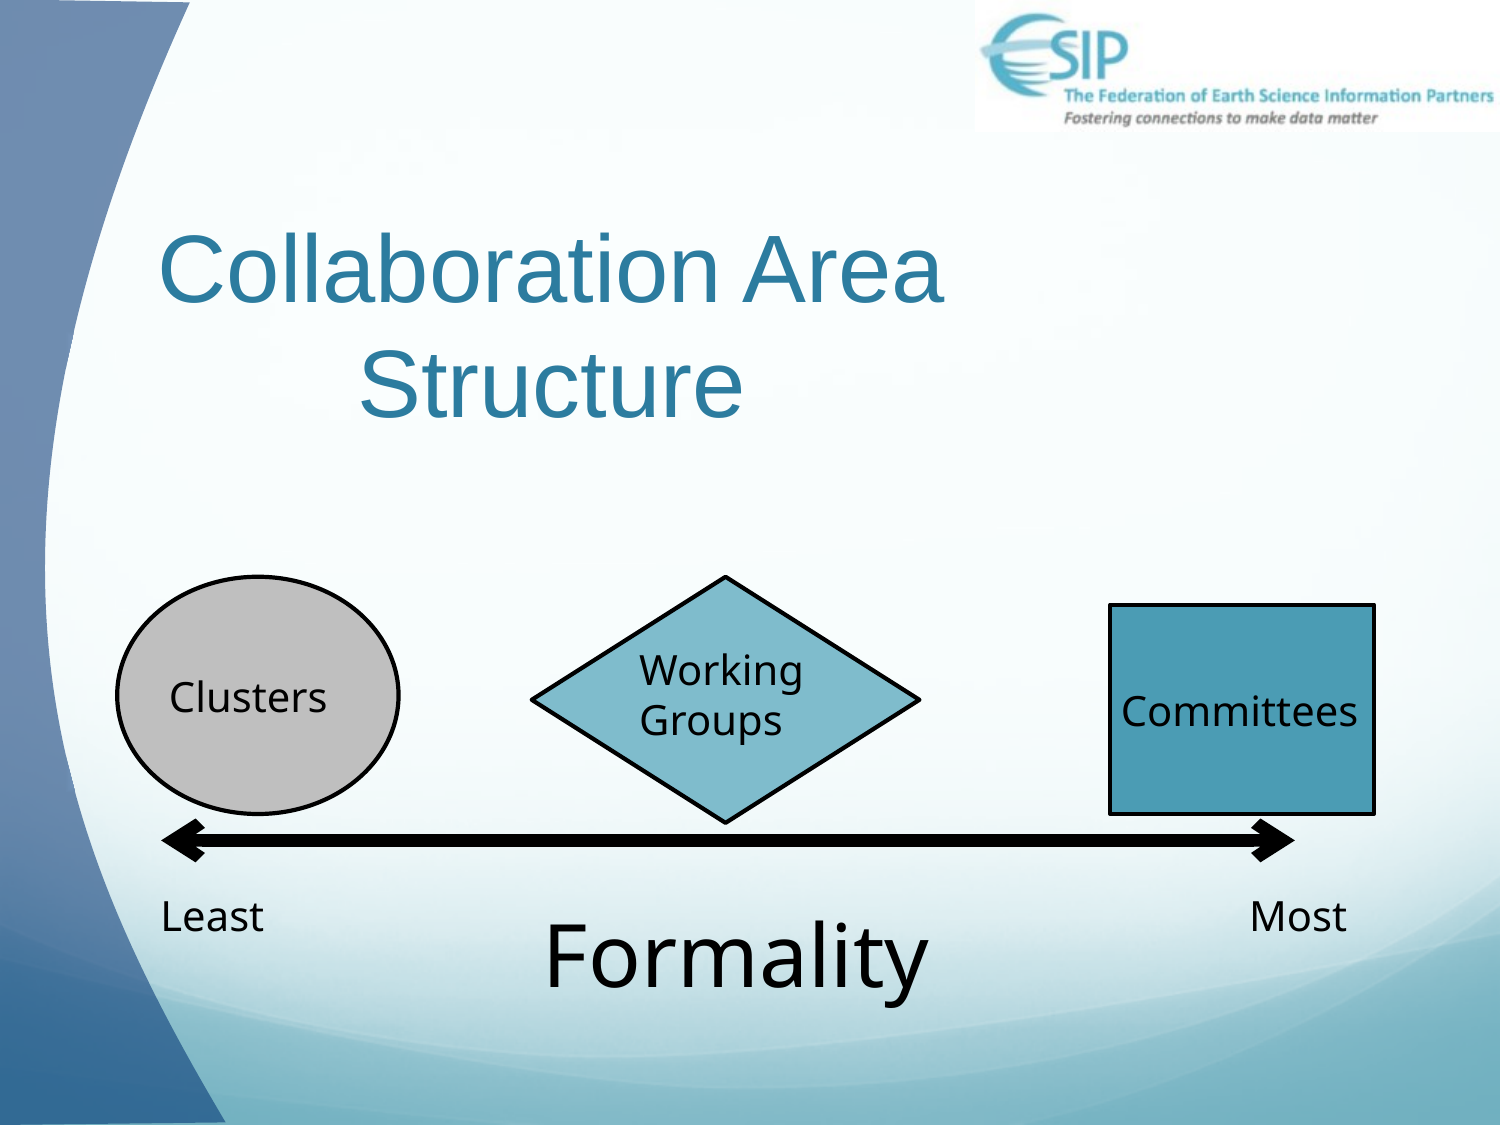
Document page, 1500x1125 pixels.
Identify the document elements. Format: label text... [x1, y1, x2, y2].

text_box Committees [1110, 604, 1374, 814]
text_box [0, 0, 226, 1125]
text_box Least [149, 884, 276, 945]
text_box Most [1238, 884, 1358, 945]
text_box Collaboration Area Structure [63, 162, 1040, 445]
text_box Formality [532, 894, 941, 1010]
picture [975, 0, 1500, 133]
text_box Clusters [117, 576, 399, 815]
text_box Working Groups [531, 576, 920, 823]
